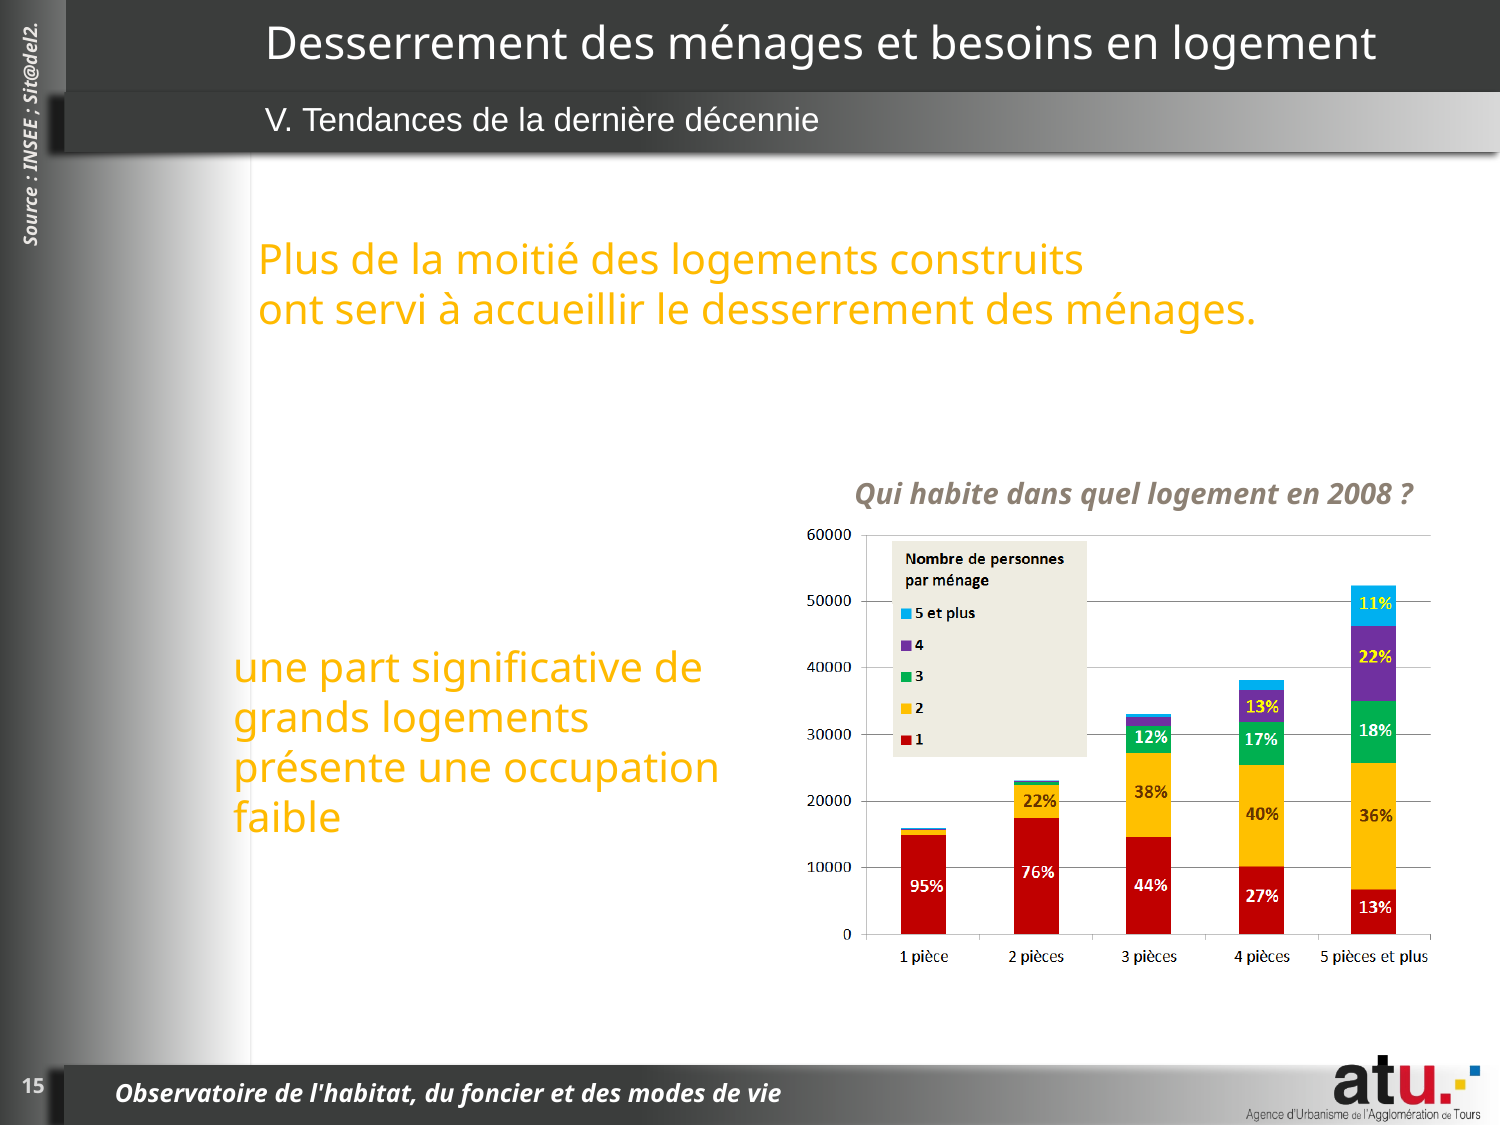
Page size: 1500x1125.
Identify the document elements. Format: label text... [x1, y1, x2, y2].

text_box Plus de la moitié des logements construits ont servi à accueillir le desserrement des ménages. [243, 225, 1294, 341]
title Desserrement des ménages et besoins en logement [249, 0, 1447, 83]
text_box une part significative de grands logements présente une occupation faible [218, 633, 759, 849]
text_box 15 [0, 1065, 67, 1125]
text_box Observatoire de l'habitat, du foncier et des modes de vie [76, 1070, 821, 1114]
slide_number Source : INSEE ; Sit@del2. [14, 7, 45, 598]
text_box Qui habite dans quel logement en 2008 ? [820, 467, 1447, 515]
picture [796, 517, 1454, 977]
picture [1246, 1042, 1500, 1124]
subtitle V. Tendances de la dernière décennie [249, 90, 1247, 150]
